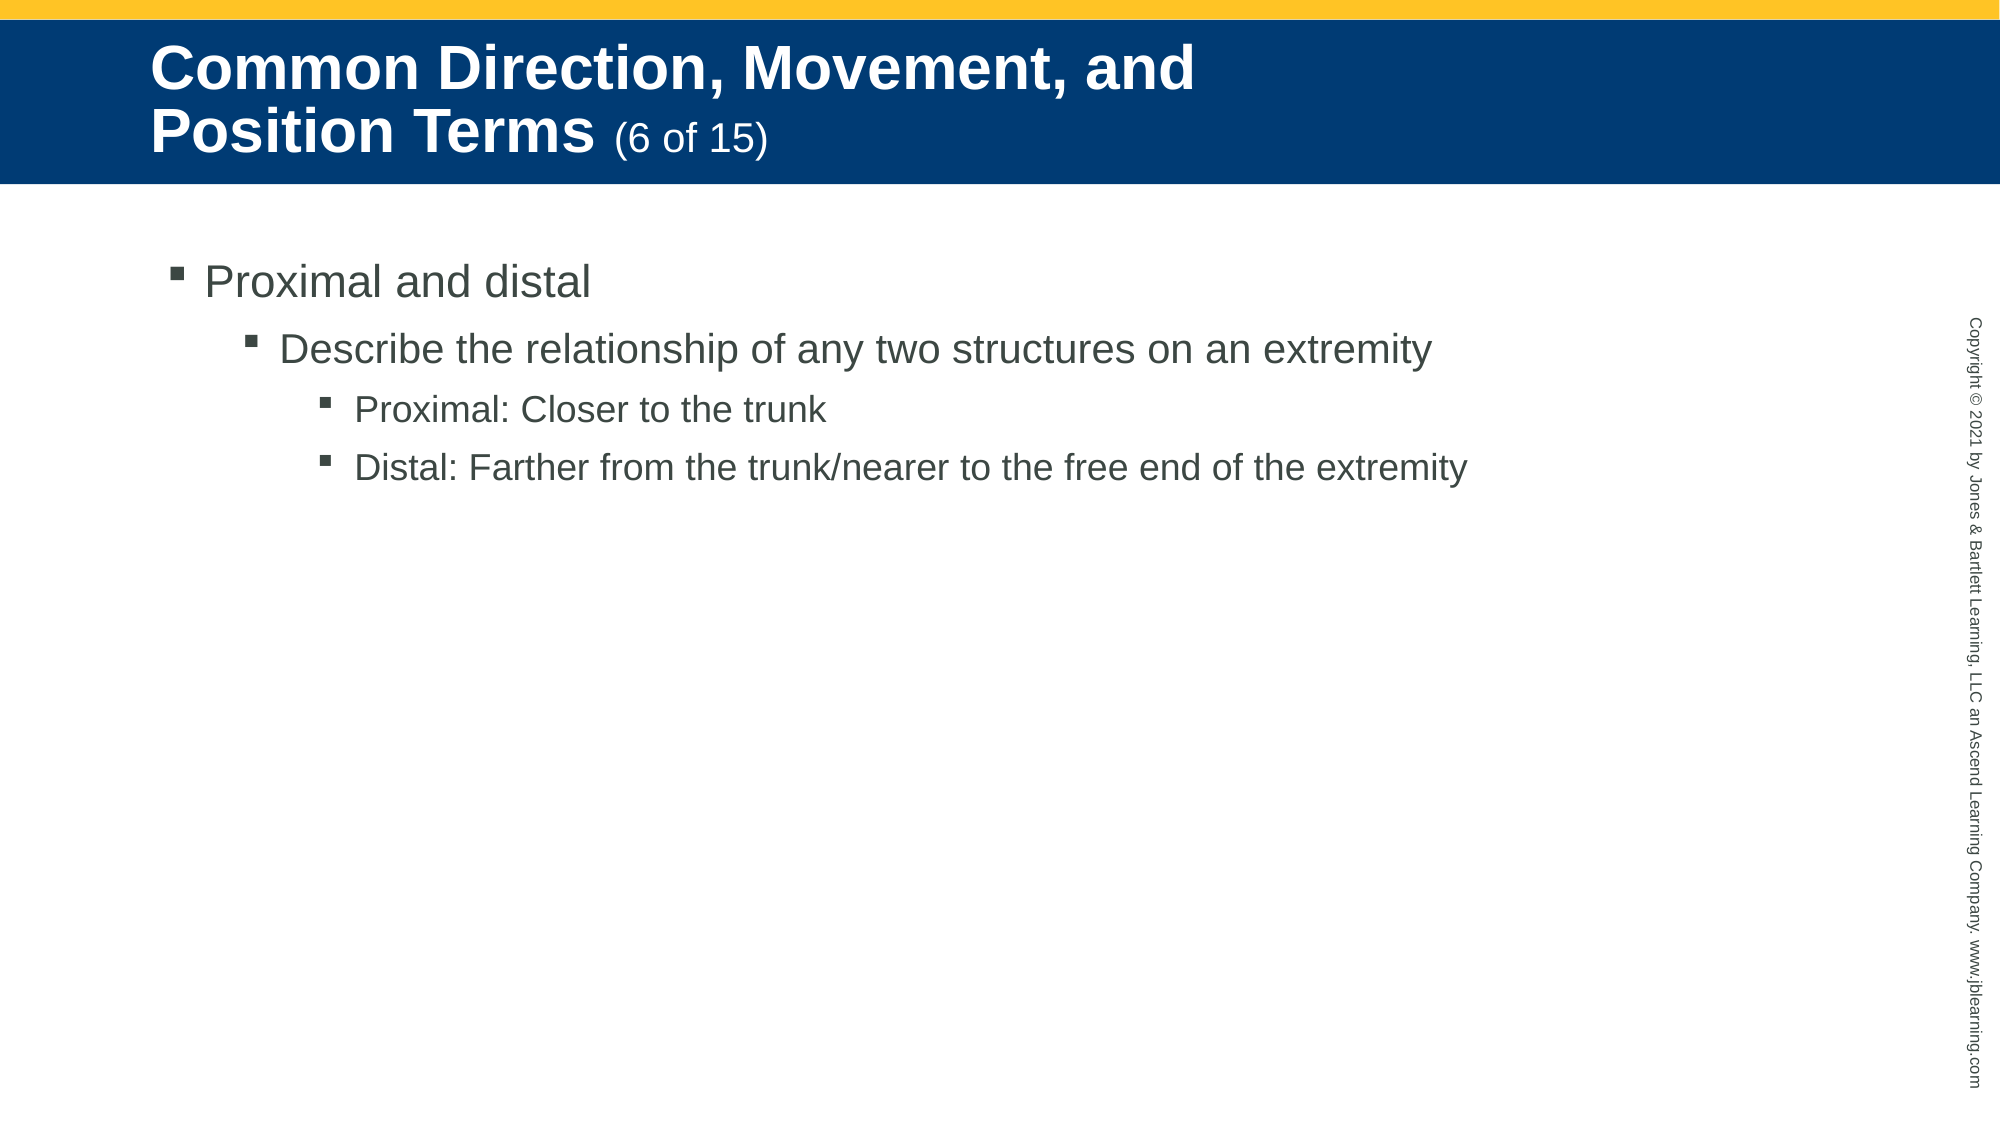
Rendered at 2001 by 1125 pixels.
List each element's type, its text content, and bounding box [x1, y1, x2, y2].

title Common Direction, Movement, and Position Terms (6 of 15) [0, 19, 2000, 185]
list Proximal and distal Describe the relationship of any two structures on an extremity Proximal: Closer to the trunk Distal: Farther from the trunk/nearer to the free end of the extremity [151, 244, 1840, 1016]
